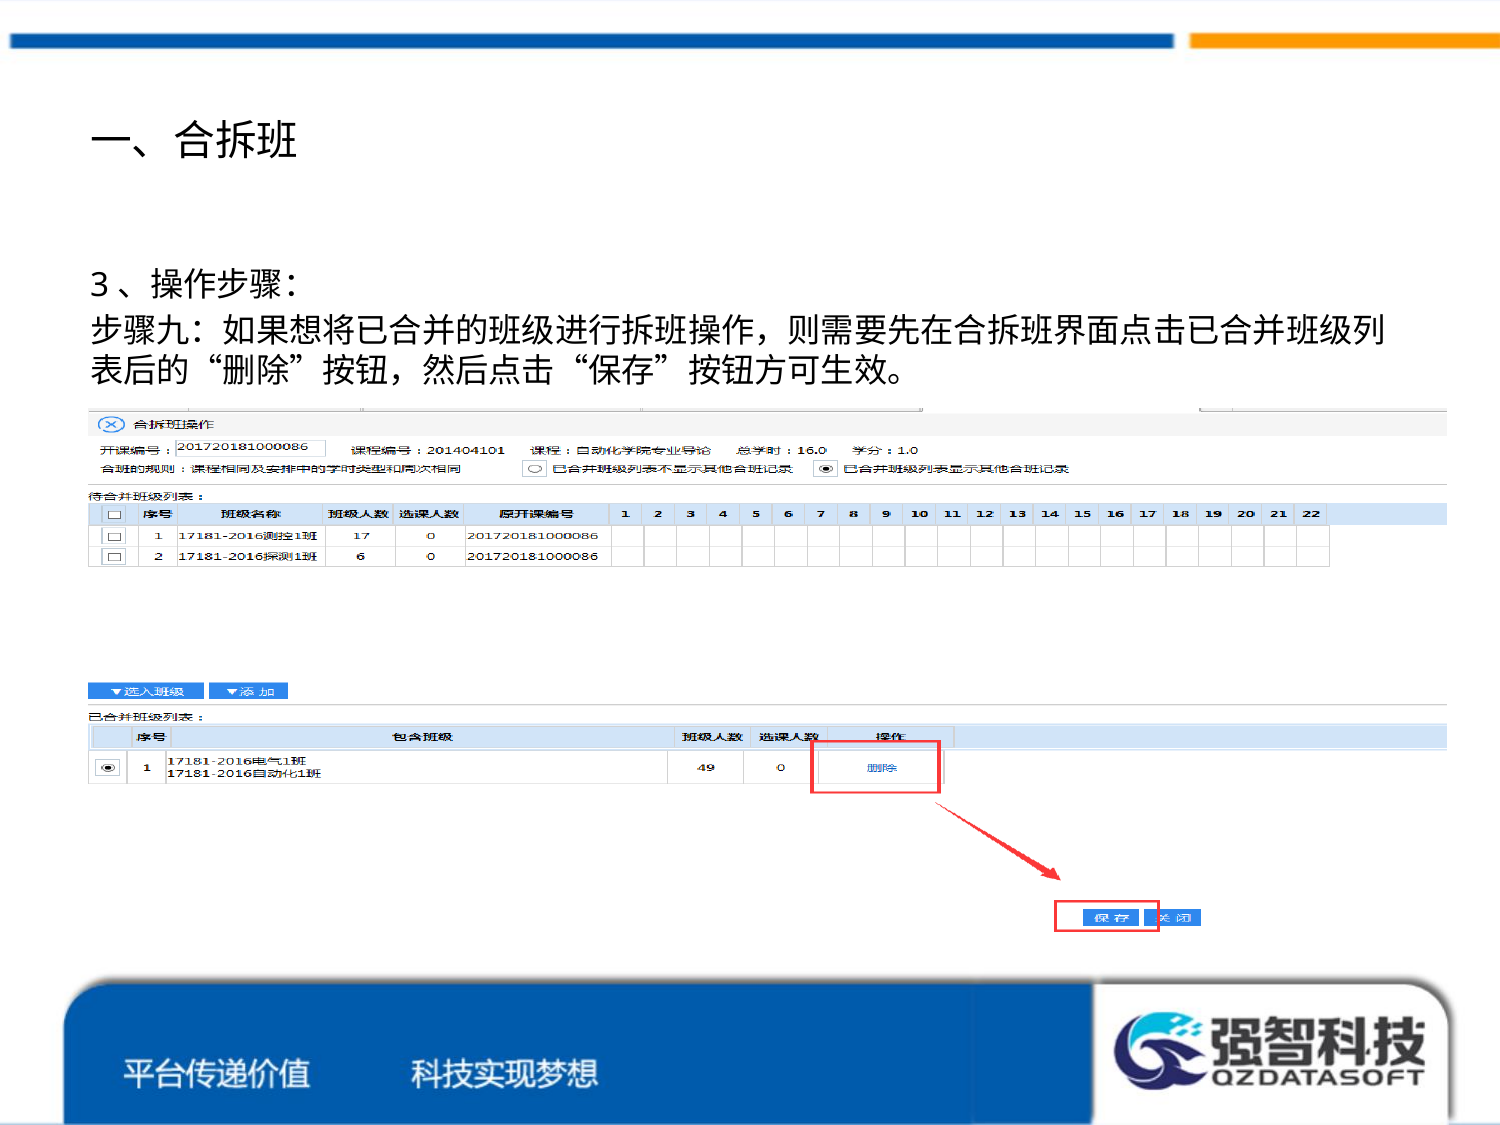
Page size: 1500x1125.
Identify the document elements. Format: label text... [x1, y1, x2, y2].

title 一、合拆班 [74, 44, 1426, 233]
list 3、操作步骤： 步骤九：如果想将已合并的班级进行拆班操作，则需要先在合拆班界面点击已合并班级列表后的“删除”按钮，然后点击“保存”按钮方可生效。 [74, 255, 1426, 999]
picture [0, 0, 1500, 1125]
